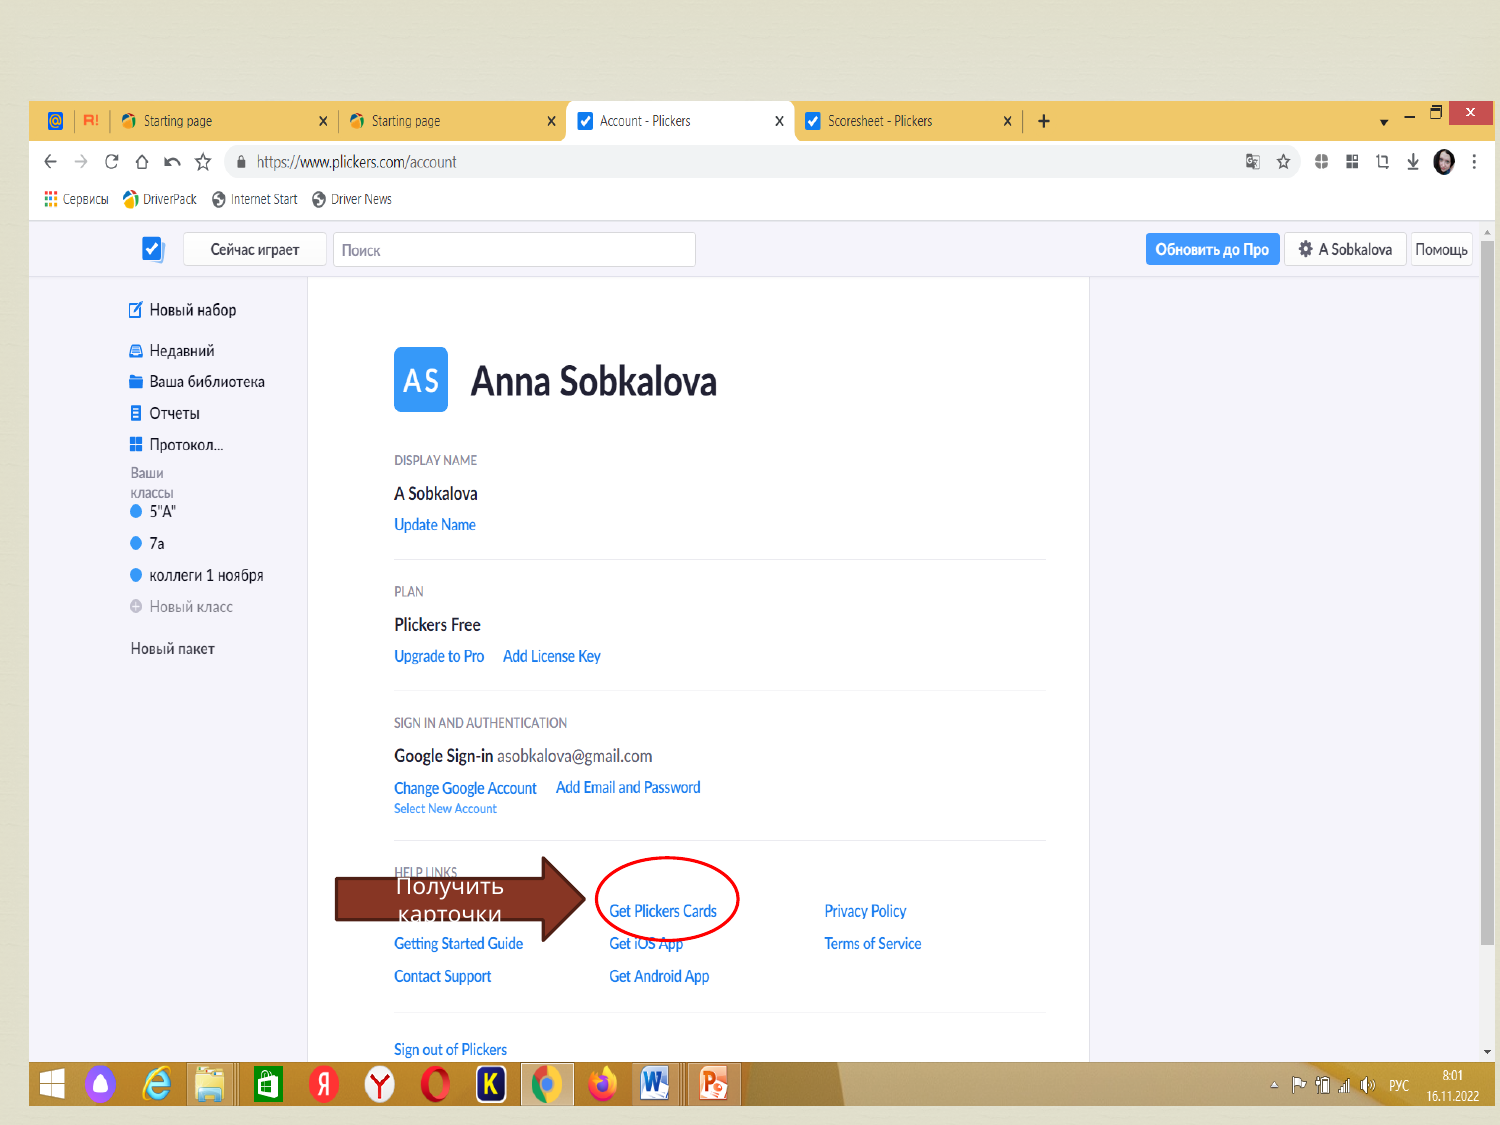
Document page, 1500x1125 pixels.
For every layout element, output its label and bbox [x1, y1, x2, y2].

list [28, 101, 1495, 1107]
